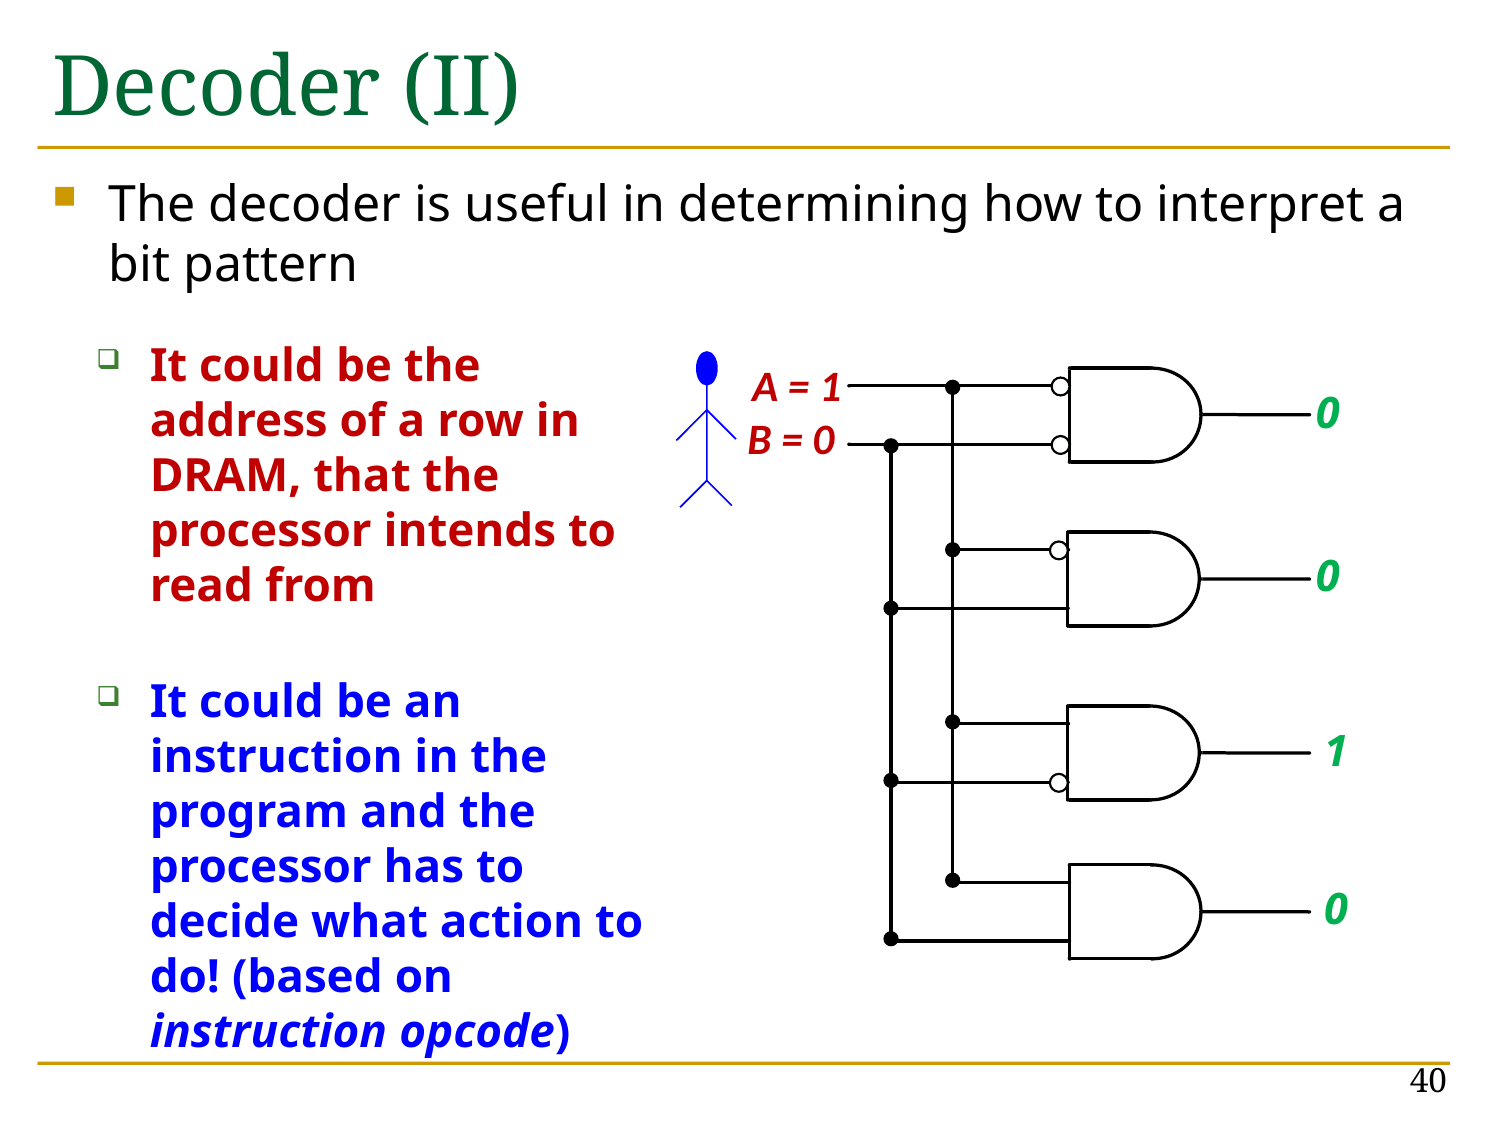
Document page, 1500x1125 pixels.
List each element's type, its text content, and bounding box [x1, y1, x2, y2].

title Decoder (II) [37, 24, 1450, 163]
list The decoder is useful in determining how to interpret a bit pattern [37, 163, 1450, 1016]
text_box It could be the address of a row in DRAM, that the processor intends to read from It could be an instruction in the program and the processor has to decide what action to do! (based on instruction opcode) [24, 328, 663, 1000]
picture [674, 348, 1374, 962]
slide_number 40 [1111, 1036, 1462, 1112]
